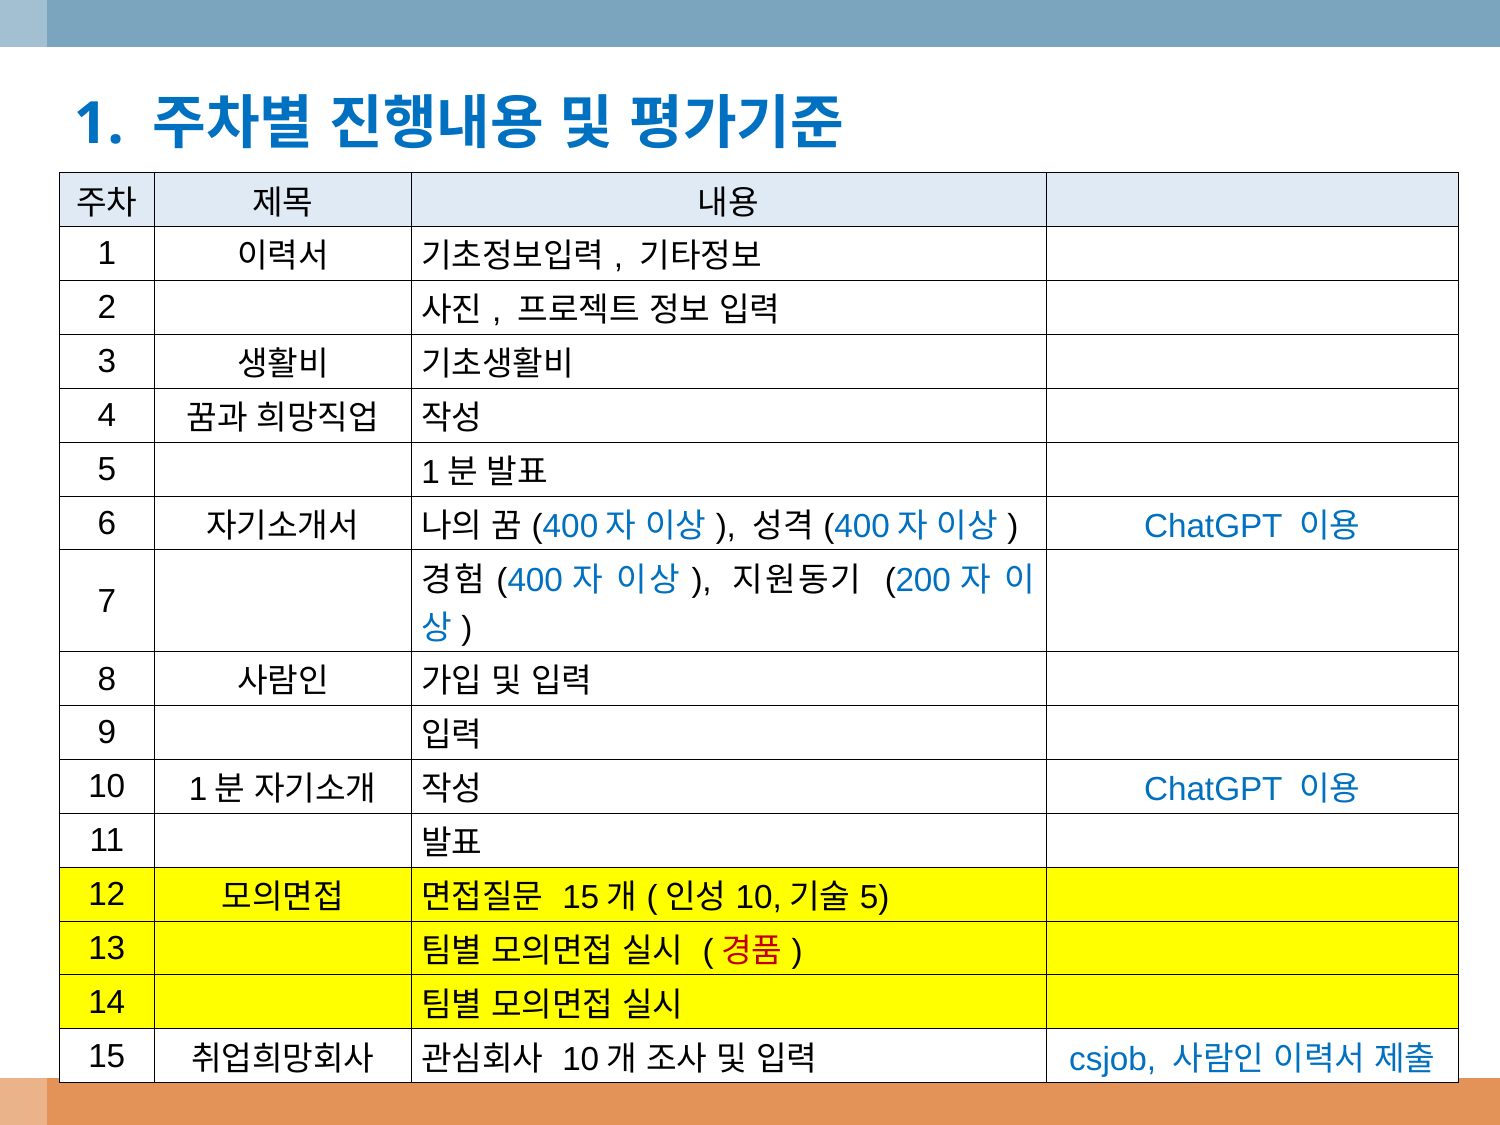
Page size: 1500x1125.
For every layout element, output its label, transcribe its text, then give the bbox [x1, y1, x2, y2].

table_cell 관심회사 10개 조사 및 입력 [412, 1029, 1046, 1082]
table_cell 경험(400자 이상), 지원동기 (200자 이상) [412, 550, 1046, 651]
table_cell 12 [60, 868, 154, 921]
table_cell 8 [60, 652, 154, 705]
table_cell 나의 꿈(400자 이상), 성격(400자 이상) [412, 497, 1046, 549]
table_cell 작성 [412, 760, 1046, 813]
table_cell 7 [60, 550, 154, 651]
table_cell ChatGPT 이용 [1047, 497, 1458, 549]
table_cell 13 [60, 922, 154, 974]
table_cell 가입 및 입력 [412, 652, 1046, 705]
table_cell [1047, 550, 1458, 651]
table_cell 10 [60, 760, 154, 813]
table_cell [155, 550, 411, 651]
table_header 주차 [60, 173, 154, 226]
table_cell 취업희망회사 [155, 1029, 411, 1082]
table_cell [155, 975, 411, 1028]
table_cell 15 [60, 1029, 154, 1082]
table_cell 팀별 모의면접 실시 (경품) [412, 922, 1046, 974]
table_cell 3 [60, 335, 154, 388]
table_cell [1047, 975, 1458, 1028]
table_cell 5 [60, 443, 154, 496]
table_cell [155, 706, 411, 759]
table_cell [1047, 443, 1458, 496]
table_cell 14 [60, 975, 154, 1028]
table_cell 1 [60, 227, 154, 280]
table_cell [1047, 814, 1458, 867]
table_cell 자기소개서 [155, 497, 411, 549]
table_cell 사람인 [155, 652, 411, 705]
table_cell [155, 814, 411, 867]
table_cell 2 [60, 281, 154, 334]
table_cell 면접질문 15개(인성10,기술5) [412, 868, 1046, 921]
table_cell [1047, 227, 1458, 280]
table_cell 4 [60, 389, 154, 442]
table_cell [1047, 335, 1458, 388]
table_cell 작성 [412, 389, 1046, 442]
table_cell [1047, 706, 1458, 759]
table_cell [1047, 652, 1458, 705]
table_cell 모의면접 [155, 868, 411, 921]
list 1. 주차별 진행내용 및 평가기준 [58, 83, 1394, 158]
table_cell [1047, 281, 1458, 334]
table_cell 사진, 프로젝트 정보 입력 [412, 281, 1046, 334]
table_cell 이력서 [155, 227, 411, 280]
table_cell 1분 자기소개 [155, 760, 411, 813]
table_cell [1047, 922, 1458, 974]
table_cell [1047, 868, 1458, 921]
table_cell 기초생활비 [412, 335, 1046, 388]
table_cell 팀별 모의면접 실시 [412, 975, 1046, 1028]
table_cell [155, 922, 411, 974]
table_cell 1분 발표 [412, 443, 1046, 496]
table_cell 9 [60, 706, 154, 759]
table_cell 기초정보입력, 기타정보 [412, 227, 1046, 280]
table_cell [155, 443, 411, 496]
table_cell 꿈과 희망직업 [155, 389, 411, 442]
table_header 내용 [412, 173, 1046, 226]
table_header [1047, 173, 1458, 226]
table_cell 생활비 [155, 335, 411, 388]
table_cell [155, 281, 411, 334]
table_cell 발표 [412, 814, 1046, 867]
table_cell ChatGPT 이용 [1047, 760, 1458, 813]
table_header 제목 [155, 173, 411, 226]
table_cell 6 [60, 497, 154, 549]
table_cell 입력 [412, 706, 1046, 759]
table_cell 11 [60, 814, 154, 867]
table_cell [1047, 389, 1458, 442]
table_cell csjob, 사람인 이력서 제출 [1047, 1029, 1458, 1082]
